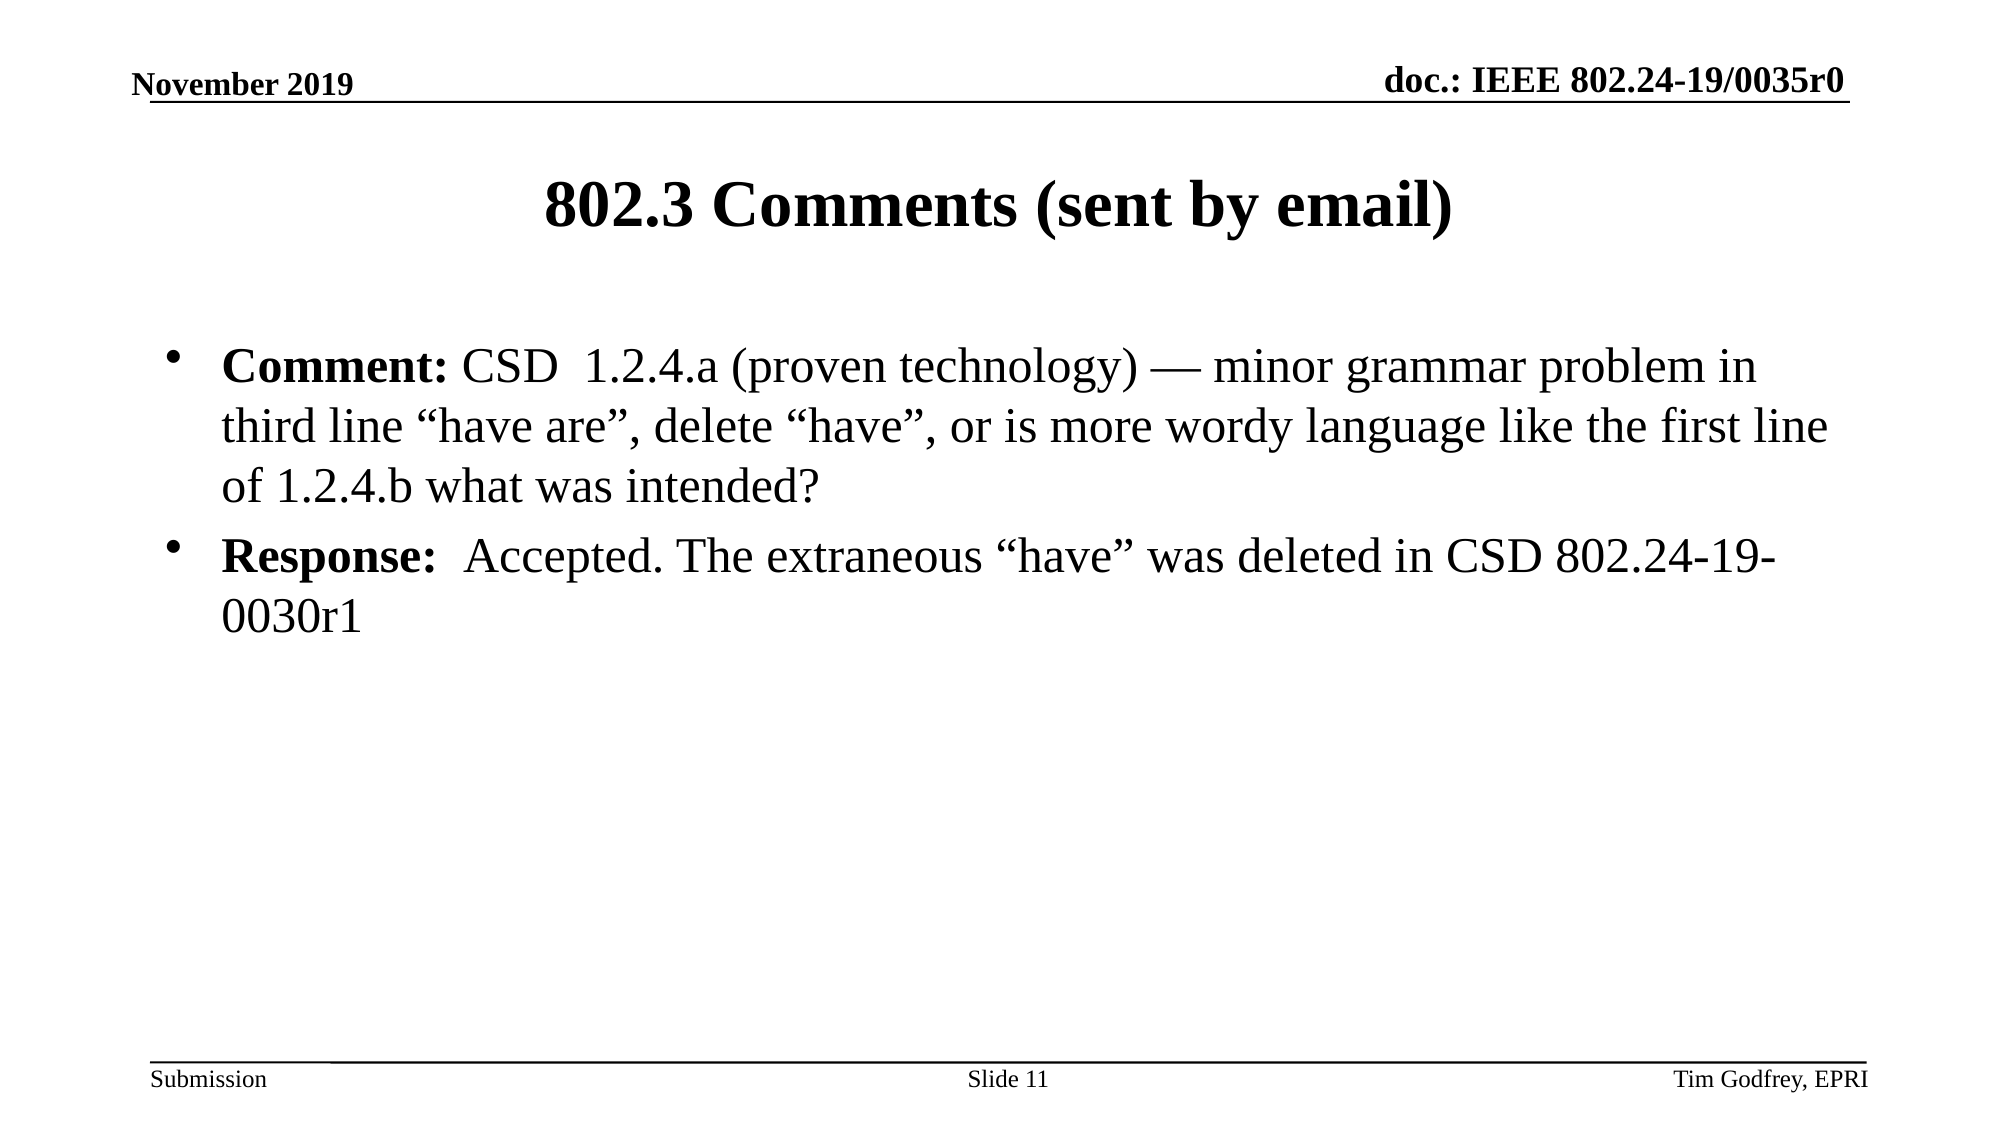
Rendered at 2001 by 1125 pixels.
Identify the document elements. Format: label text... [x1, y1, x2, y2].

footer Tim Godfrey, EPRI [1670, 1061, 1869, 1093]
slide_number Slide 11 [964, 1061, 1053, 1093]
list Comment: CSD 1.2.4.a (proven technology) — minor grammar problem in third line “have are”, delete “have”, or is more wordy language like the first line of 1.2.4.b what was intended? Response: Accepted. The extraneous “have” was deleted in CSD 802.24-19-0030r1 [150, 324, 1850, 1000]
title 802.3 Comments (sent by email) [150, 112, 1850, 288]
